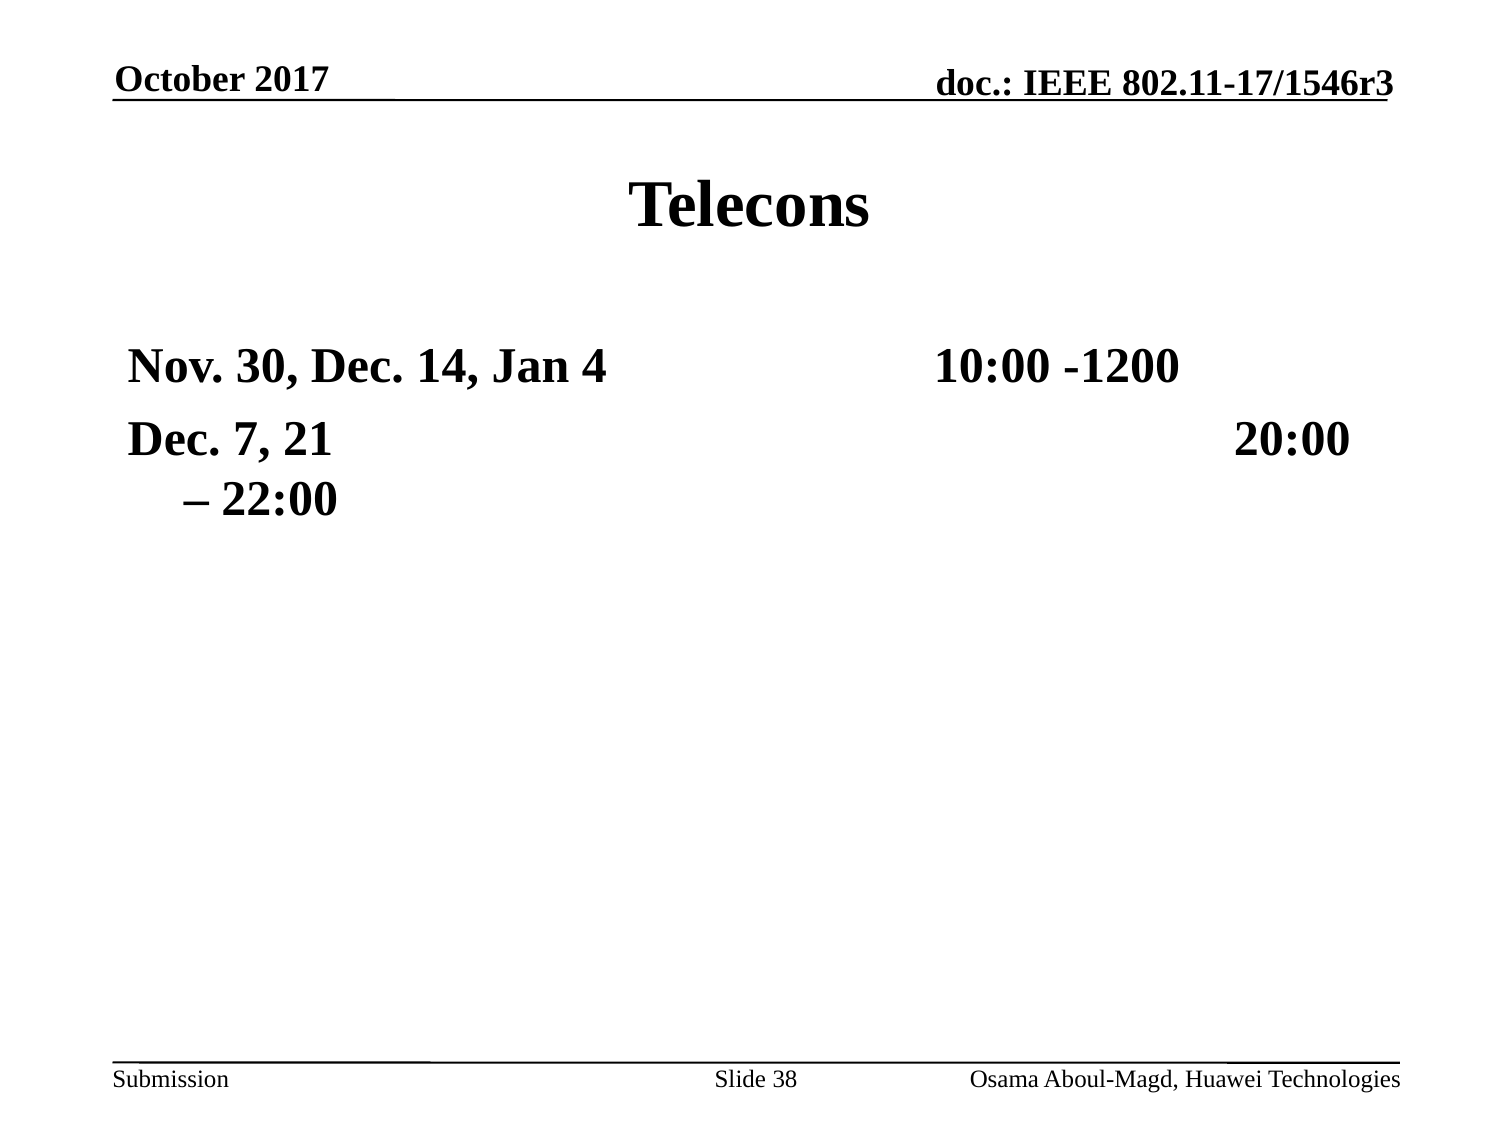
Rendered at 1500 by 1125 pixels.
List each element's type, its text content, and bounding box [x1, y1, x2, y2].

list Nov. 30, Dec. 14, Jan 4 10:00 -1200 Dec. 7, 21 20:00 – 22:00 [112, 324, 1388, 1000]
footer Osama Aboul-Magd, Huawei Technologies [878, 1061, 1402, 1093]
slide_number Slide 38 [712, 1061, 800, 1123]
title Telecons [112, 112, 1388, 288]
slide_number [114, 54, 423, 100]
